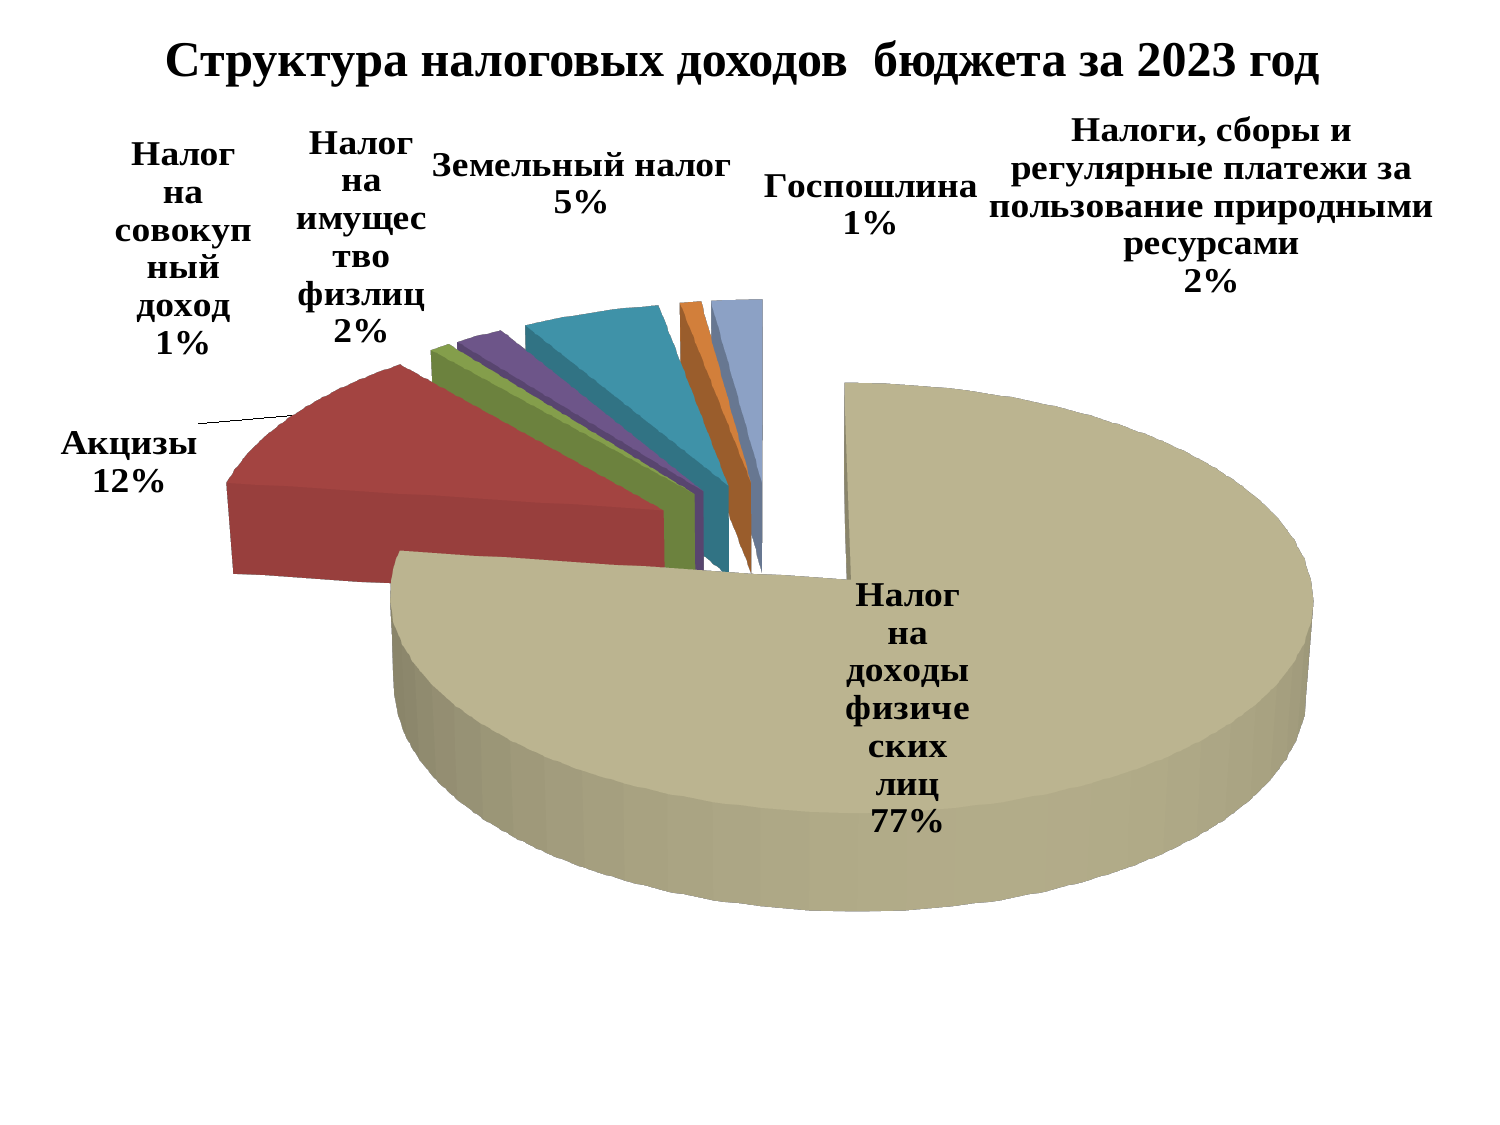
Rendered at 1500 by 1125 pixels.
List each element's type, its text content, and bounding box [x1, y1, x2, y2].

chart [12, 99, 1488, 1113]
title Структура налоговых доходов бюджета за 2023 год [4, 12, 1480, 100]
